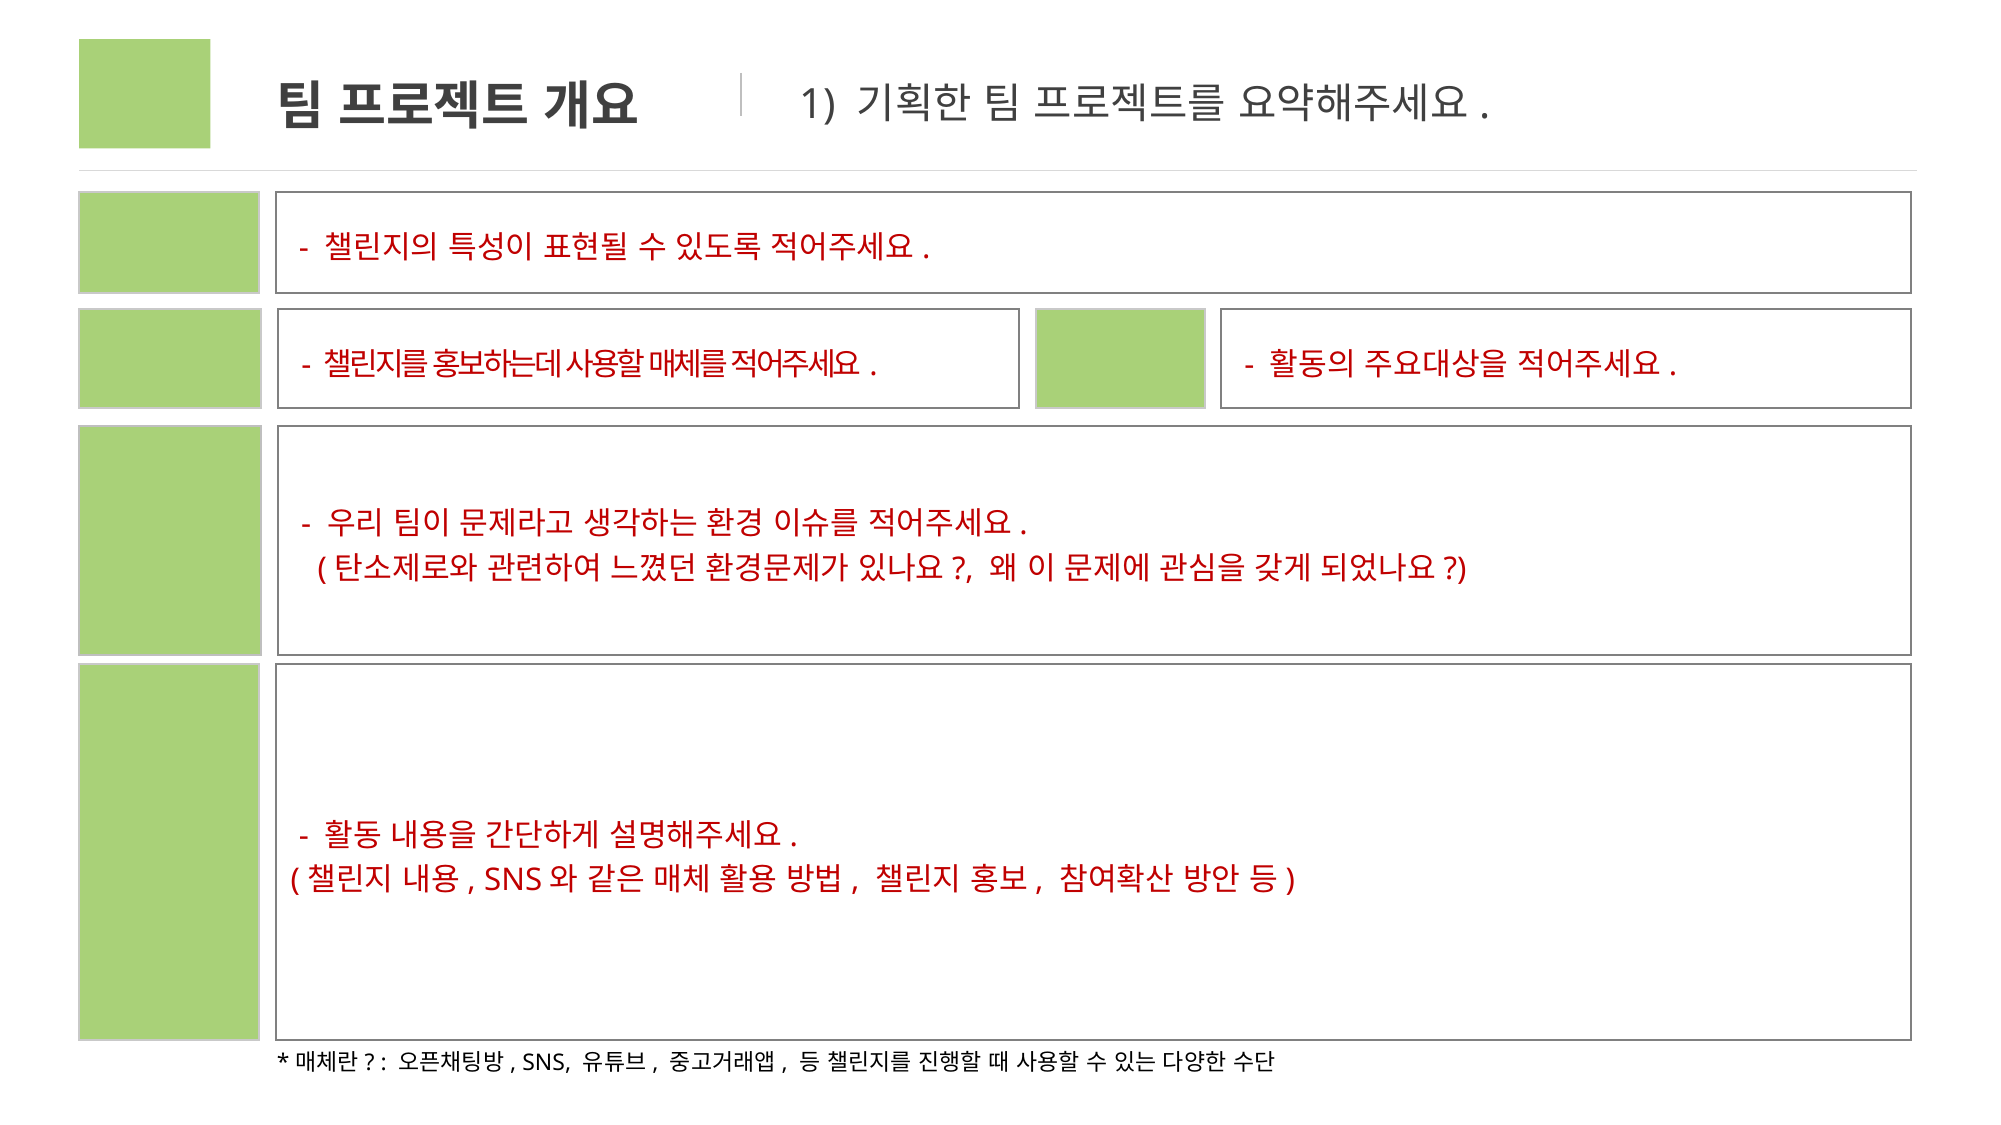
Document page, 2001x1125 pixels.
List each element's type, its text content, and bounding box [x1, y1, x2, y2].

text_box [79, 309, 1019, 409]
text_box 1) 기획한 팀 프로젝트를 요약해주세요. [784, 59, 1729, 135]
text_box - 우리 팀이 문제라고 생각하는 환경 이슈를 적어주세요. (탄소제로와 관련하여 느꼈던 환경문제가 있나요?, 왜 이 문제에 관심을 갖게 되었나요?) [277, 425, 1912, 656]
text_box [79, 191, 1911, 294]
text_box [79, 664, 1911, 1040]
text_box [1035, 309, 1911, 409]
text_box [79, 39, 211, 149]
text_box 팀 프로젝트 개요 [261, 53, 698, 143]
text_box 문제 정의 [78, 425, 262, 656]
text_box *매체란? : 오픈채팅방, SNS, 유튜브, 중고거래앱, 등 챌린지를 진행할 때 사용할 수 있는 다양한 수단 [262, 1040, 1776, 1083]
